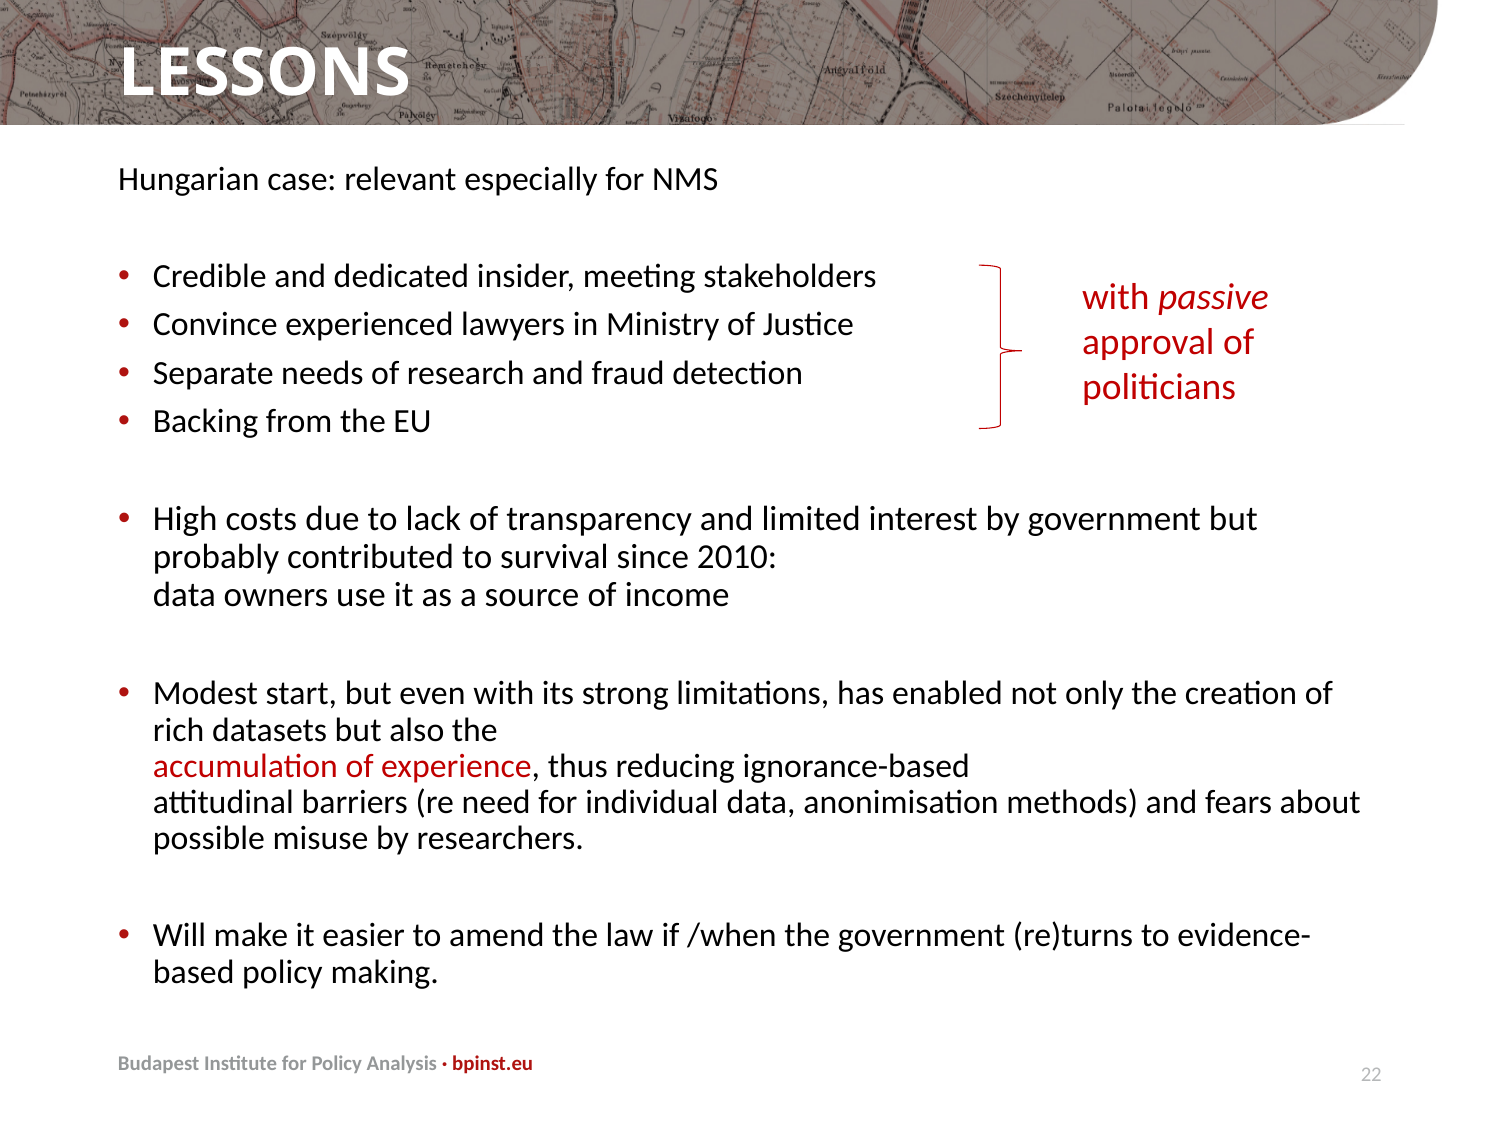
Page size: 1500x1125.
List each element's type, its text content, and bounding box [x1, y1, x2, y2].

title lessons [103, 26, 1397, 122]
slide_number 21 [1059, 1042, 1397, 1103]
list Hungarian case: relevant especially for NMS Credible and dedicated insider, meeting stakeholders Convince experienced lawyers in Ministry of Justice Separate needs of research and fraud detection Backing from the EU High costs due to lack of transparency and limited interest by government but probably contributed to survival since 2010: data owners use it as a source of income Modest start, but even with its strong limitations, has enabled not only the creation of rich datasets but also the accumulation of experience, thus reducing ignorance-based attitudinal barriers (re need for individual data, anonimisation methods) and fears about possible misuse by researchers. Will make it easier to amend the law if /when the government (re)turns to evidence-based policy making. [103, 154, 1397, 1010]
picture [0, 0, 1500, 125]
text_box [978, 264, 1022, 430]
text_box with passive approval of politicians [1067, 265, 1380, 415]
